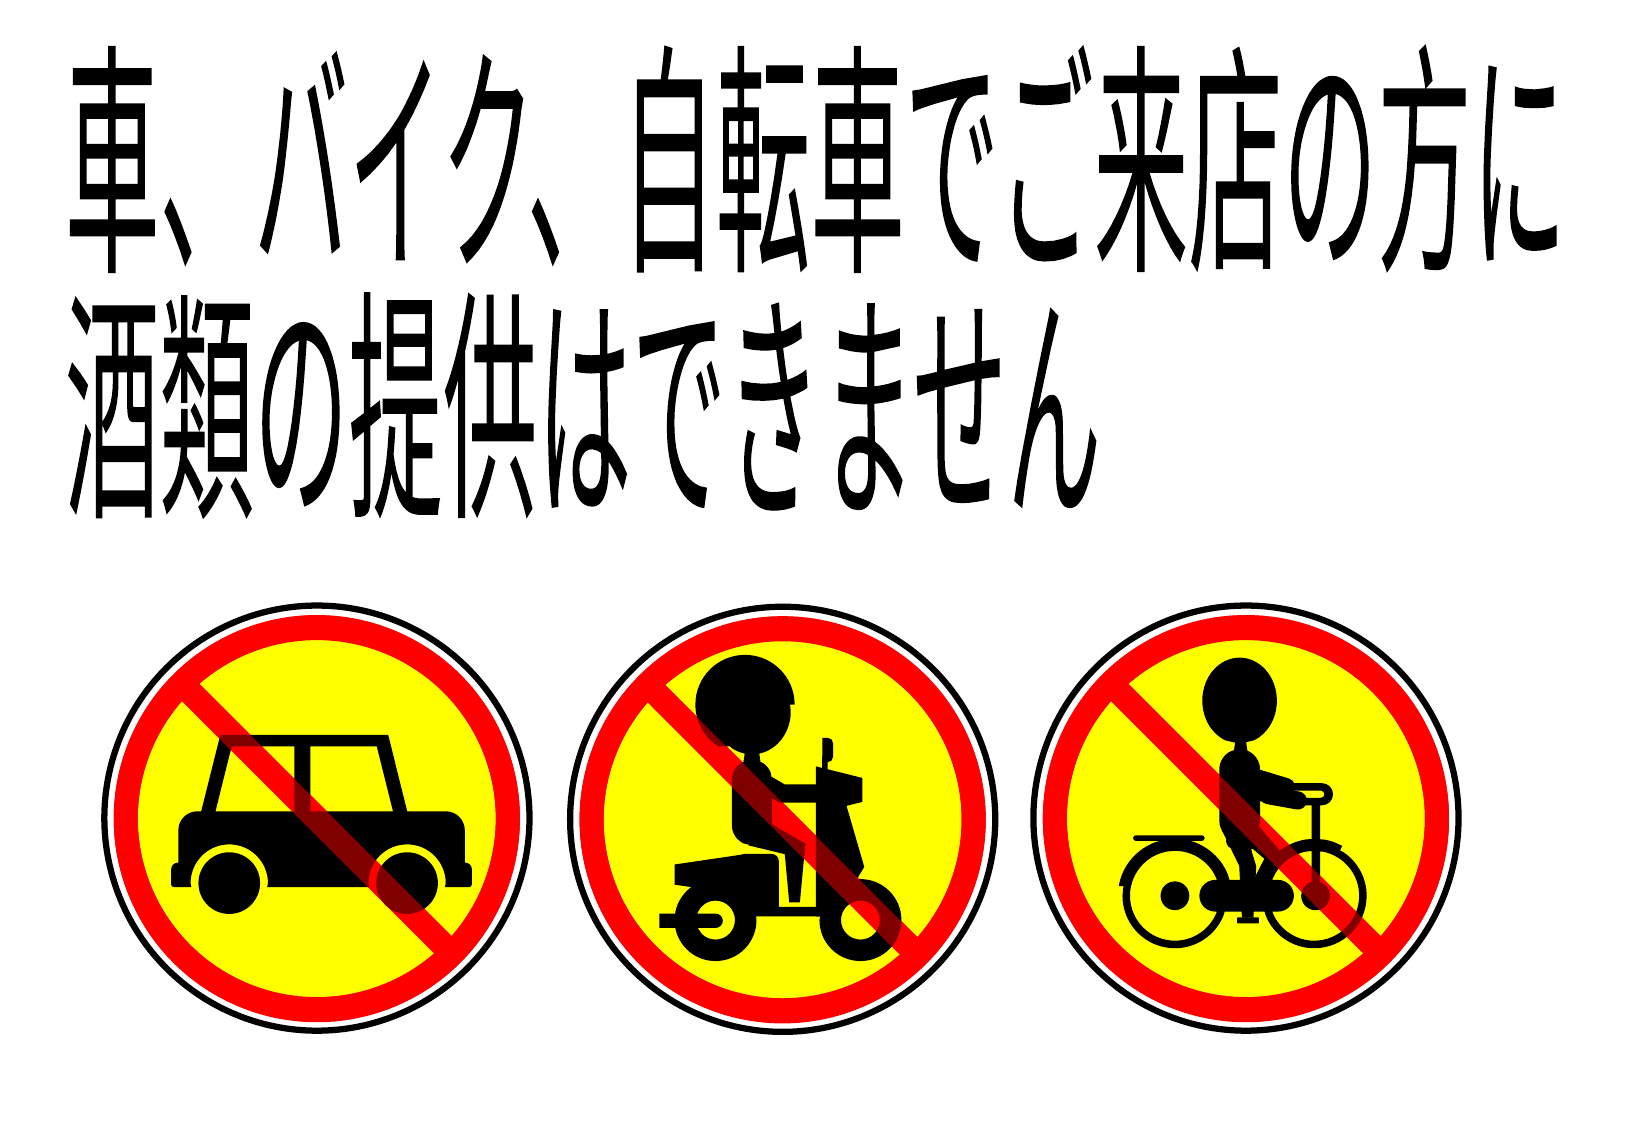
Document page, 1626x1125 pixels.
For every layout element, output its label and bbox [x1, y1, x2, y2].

text_box [1033, 605, 1459, 1031]
text_box [569, 606, 996, 1033]
text_box [104, 605, 530, 1031]
